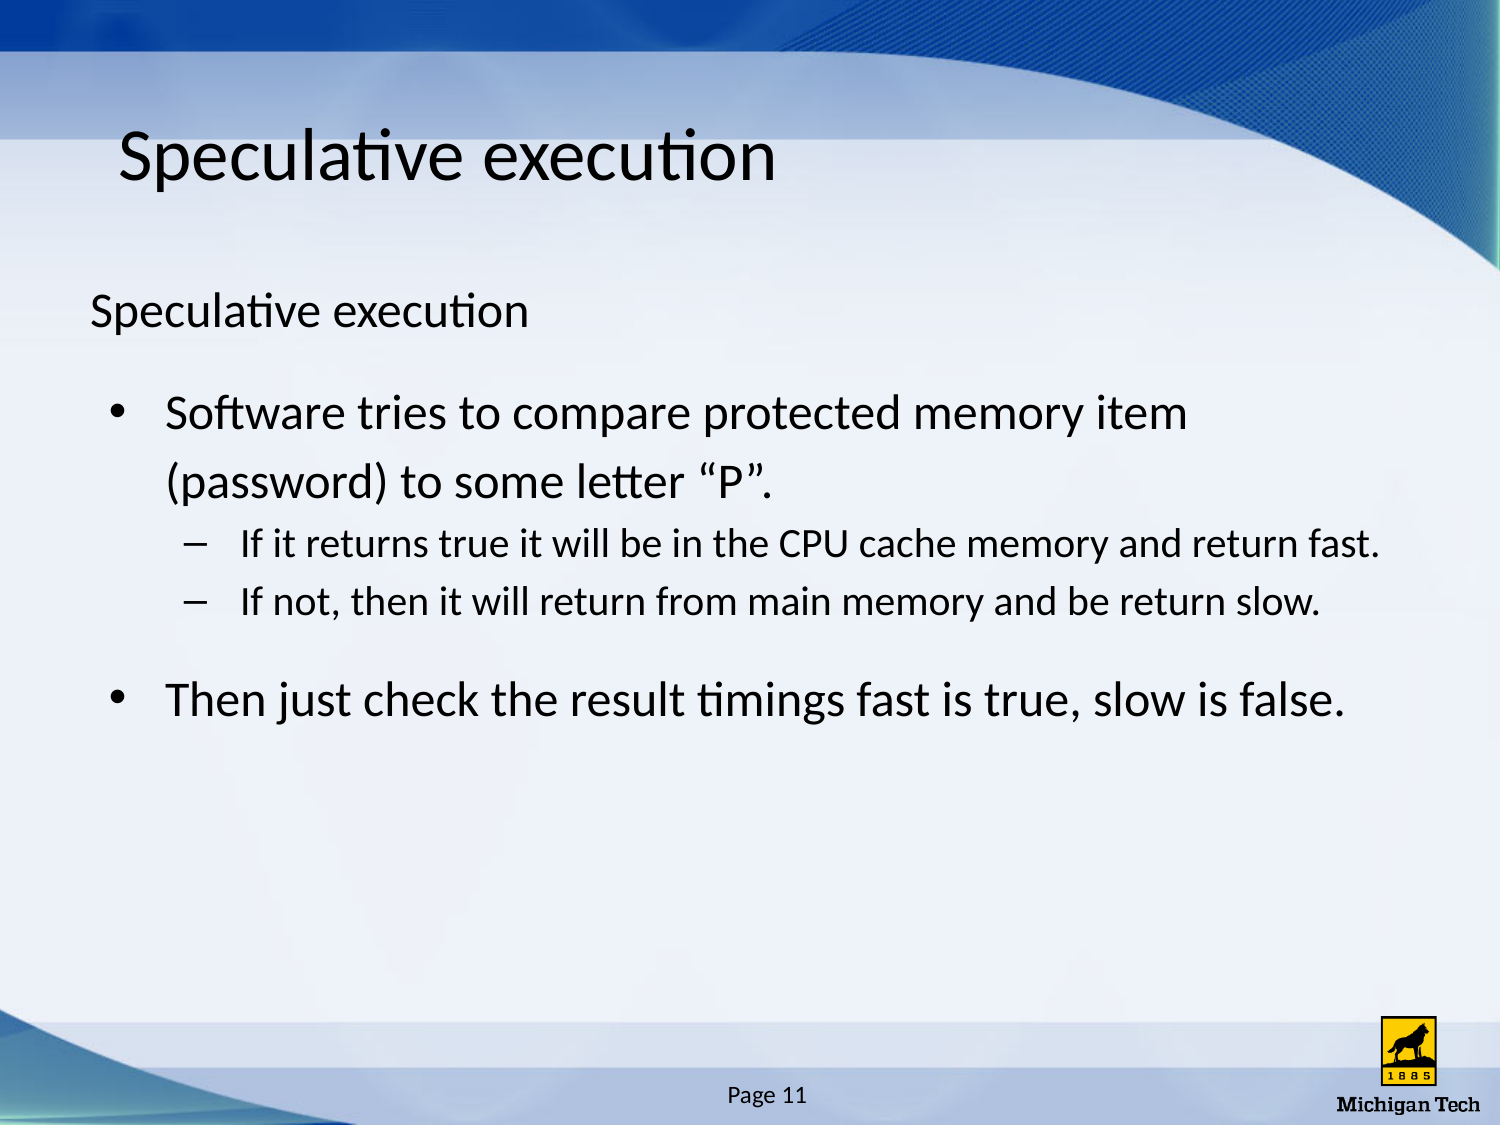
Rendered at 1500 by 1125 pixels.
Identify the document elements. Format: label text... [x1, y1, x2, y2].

title Speculative execution [103, 90, 1397, 262]
list Speculative execution Software tries to compare protected memory item (password) to some letter “P”. If it returns true it will be in the CPU cache memory and return fast. If not, then it will return from main memory and be return slow. Then just check the result timings fast is true, slow is false. [75, 262, 1425, 1063]
picture [0, 0, 1500, 1125]
